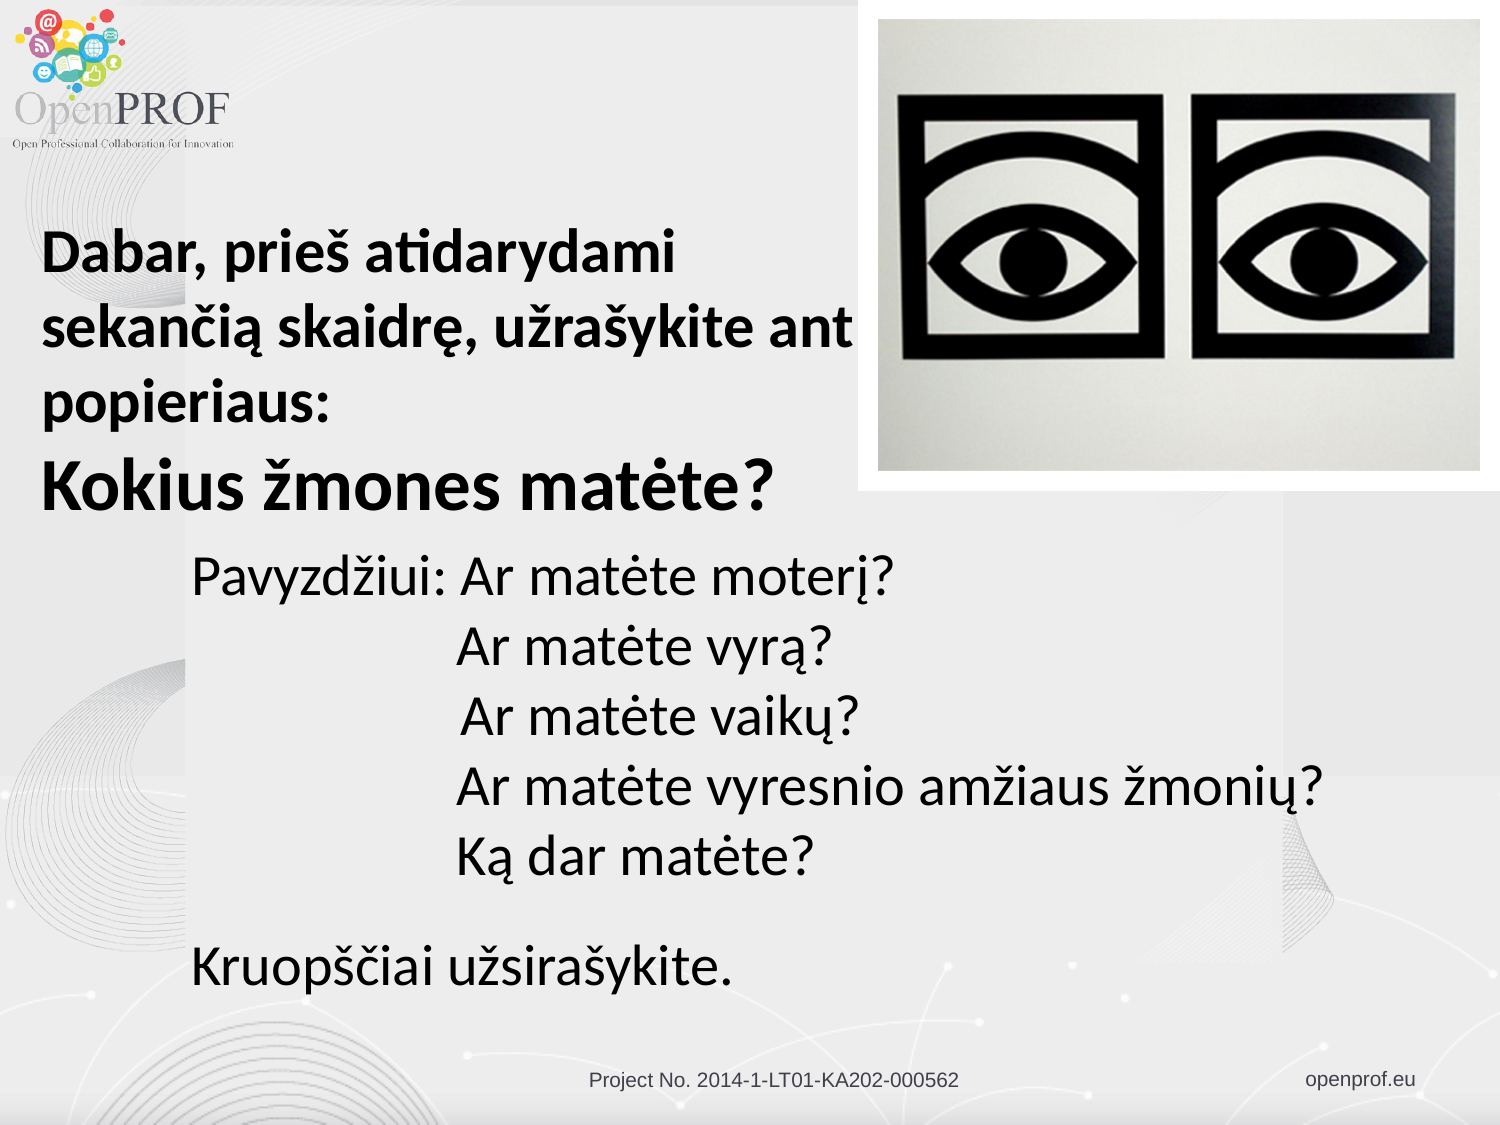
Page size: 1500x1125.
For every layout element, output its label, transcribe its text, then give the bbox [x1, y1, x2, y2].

text_box Pavyzdžiui: Ar matėte moterį? Ar matėte vyrą? Ar matėte vaikų? Ar matėte vyresnio amžiaus žmonių? Ką dar matėte? Kruopščiai užsirašykite. [176, 529, 1394, 1008]
picture [0, 0, 1500, 1125]
text_box Dabar, prieš atidarydami sekančią skaidrę, užrašykite ant popieriaus: Kokius žmones matėte? [26, 202, 969, 512]
